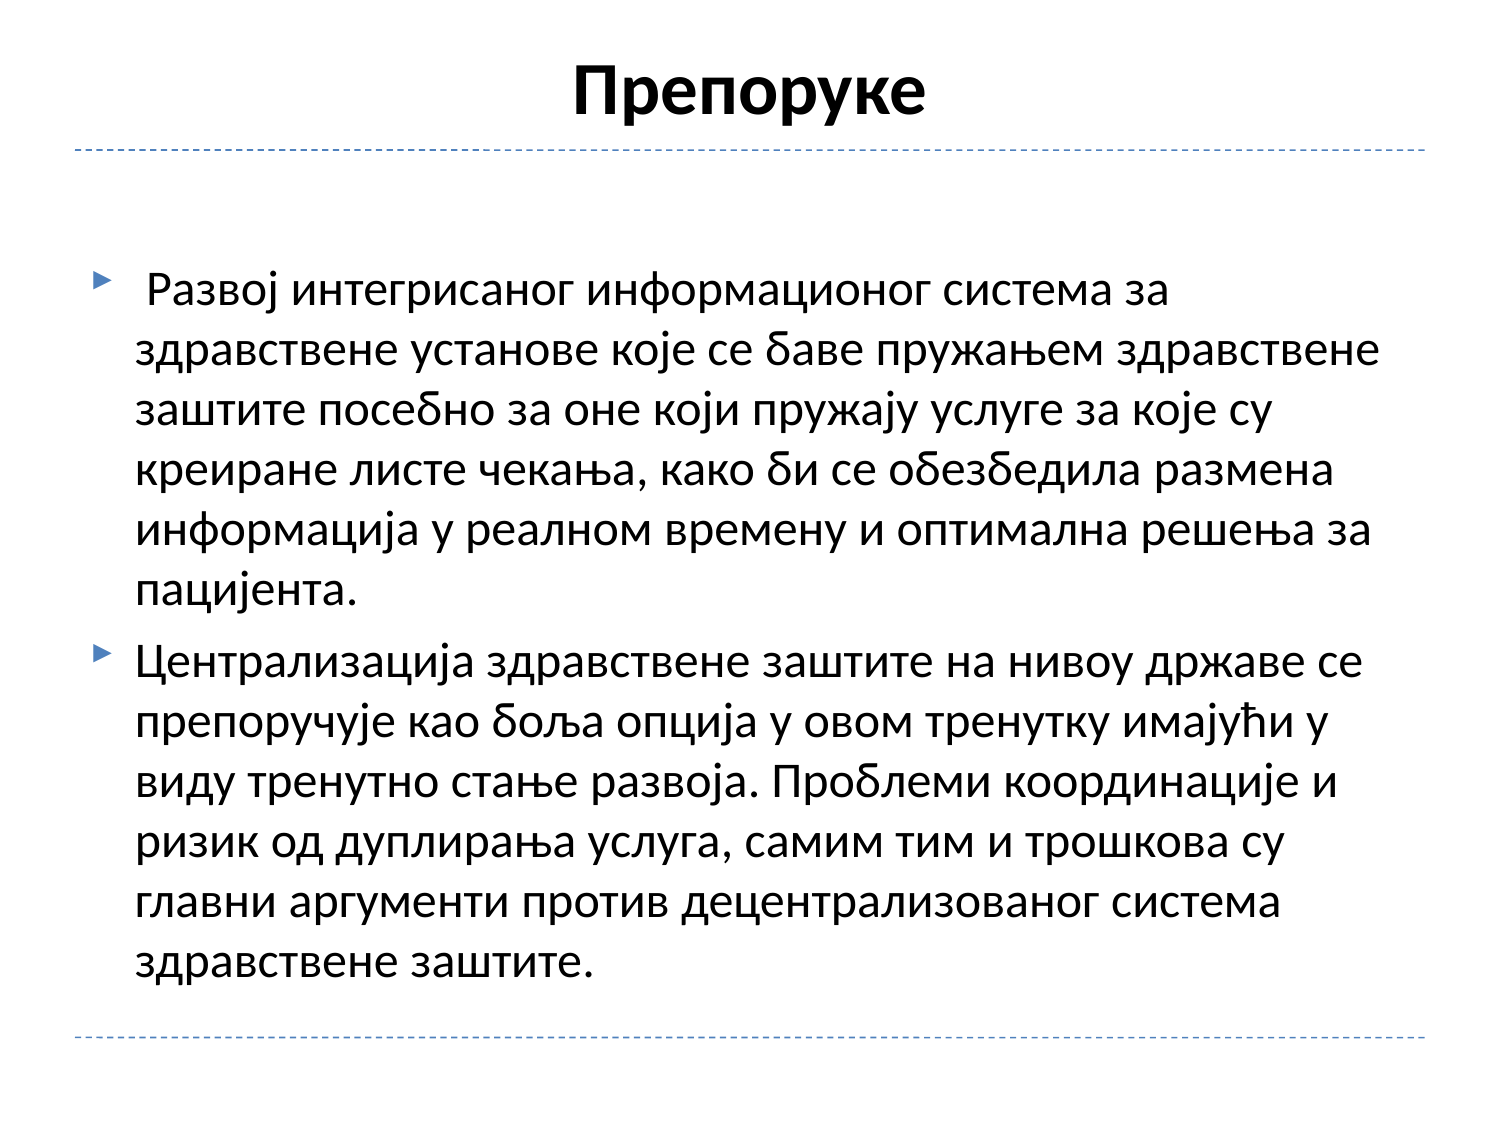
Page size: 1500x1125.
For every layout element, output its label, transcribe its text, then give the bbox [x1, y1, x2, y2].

title Препоруке [74, 12, 1426, 138]
list Развој интегрисаног информационог система за здравствене установе које се баве пружањем здравствене заштите посебно за оне који пружају услуге за које су креиране листе чекања, како би се обезбедила размена информација у реалном времену и оптимална решења за пацијента. Централизација здравствене заштите на нивоу државе се препоручује као боља опција у овом тренутку имајући у виду тренутно стање развоја. Проблеми координације и ризик од дуплирања услуга, самим тим и трошкова су главни аргументи против децентрализованог система здравствене заштите. [74, 174, 1426, 1038]
